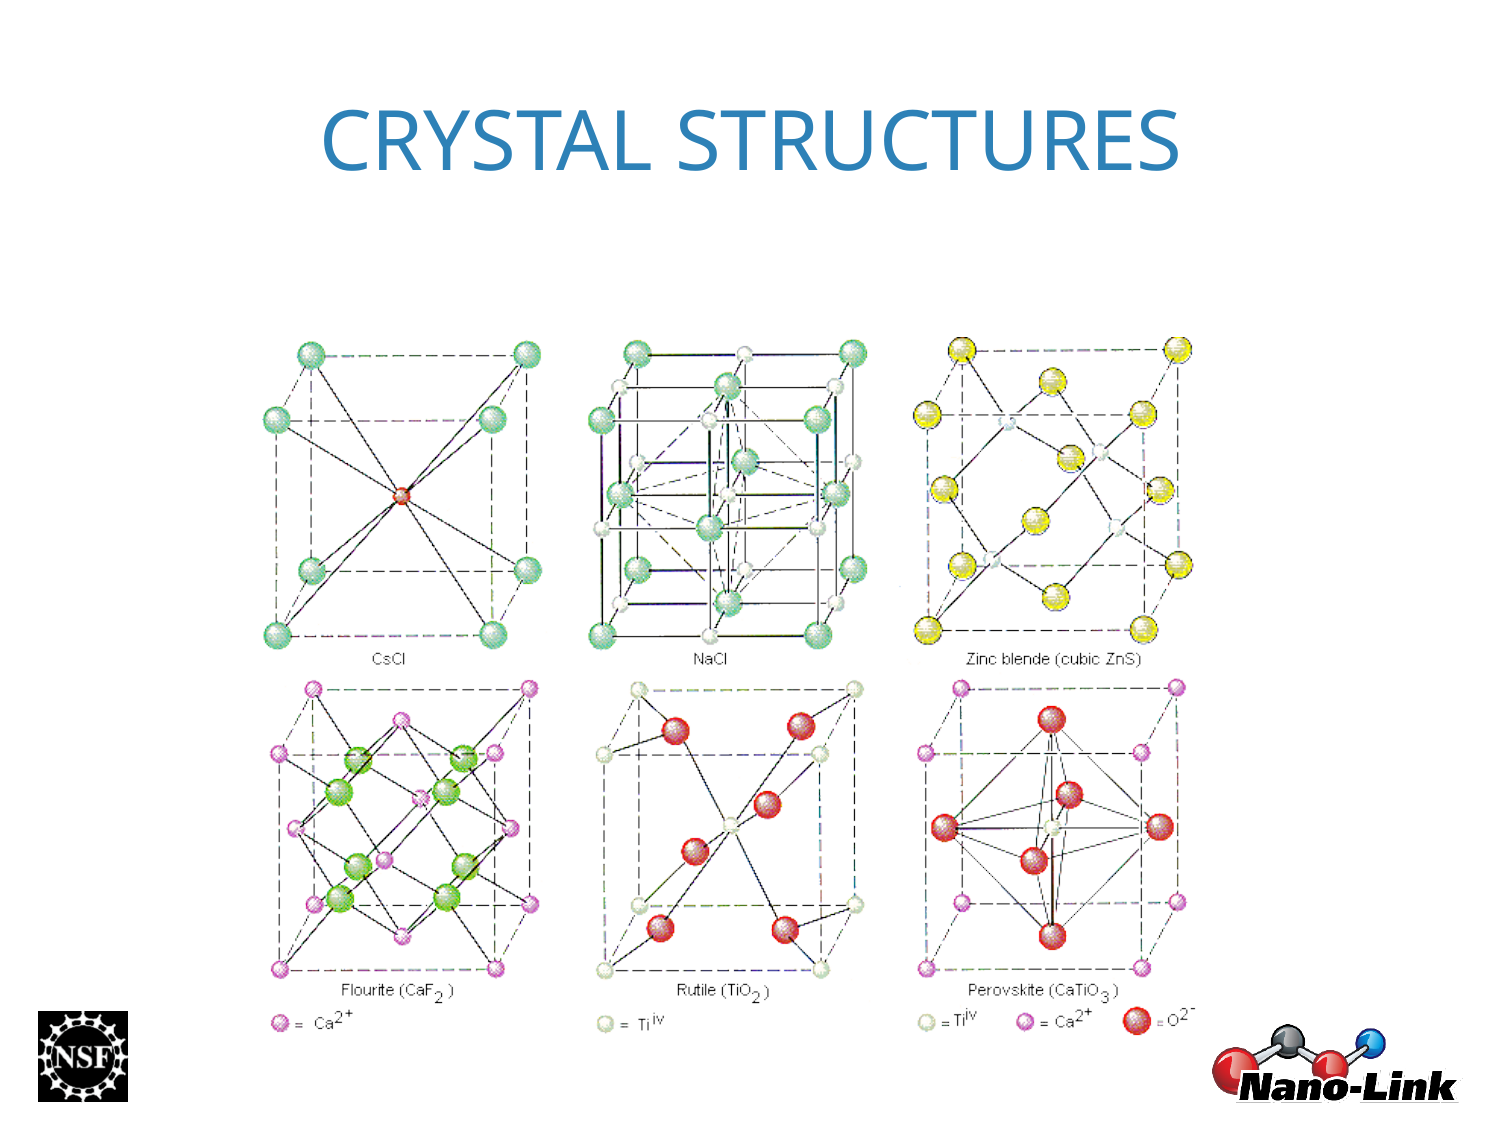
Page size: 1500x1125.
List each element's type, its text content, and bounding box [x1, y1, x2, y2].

title CRYSTAL STRUCTURES [75, 62, 1428, 213]
picture [262, 337, 1201, 1037]
picture [37, 1011, 129, 1103]
picture [1212, 1024, 1463, 1103]
